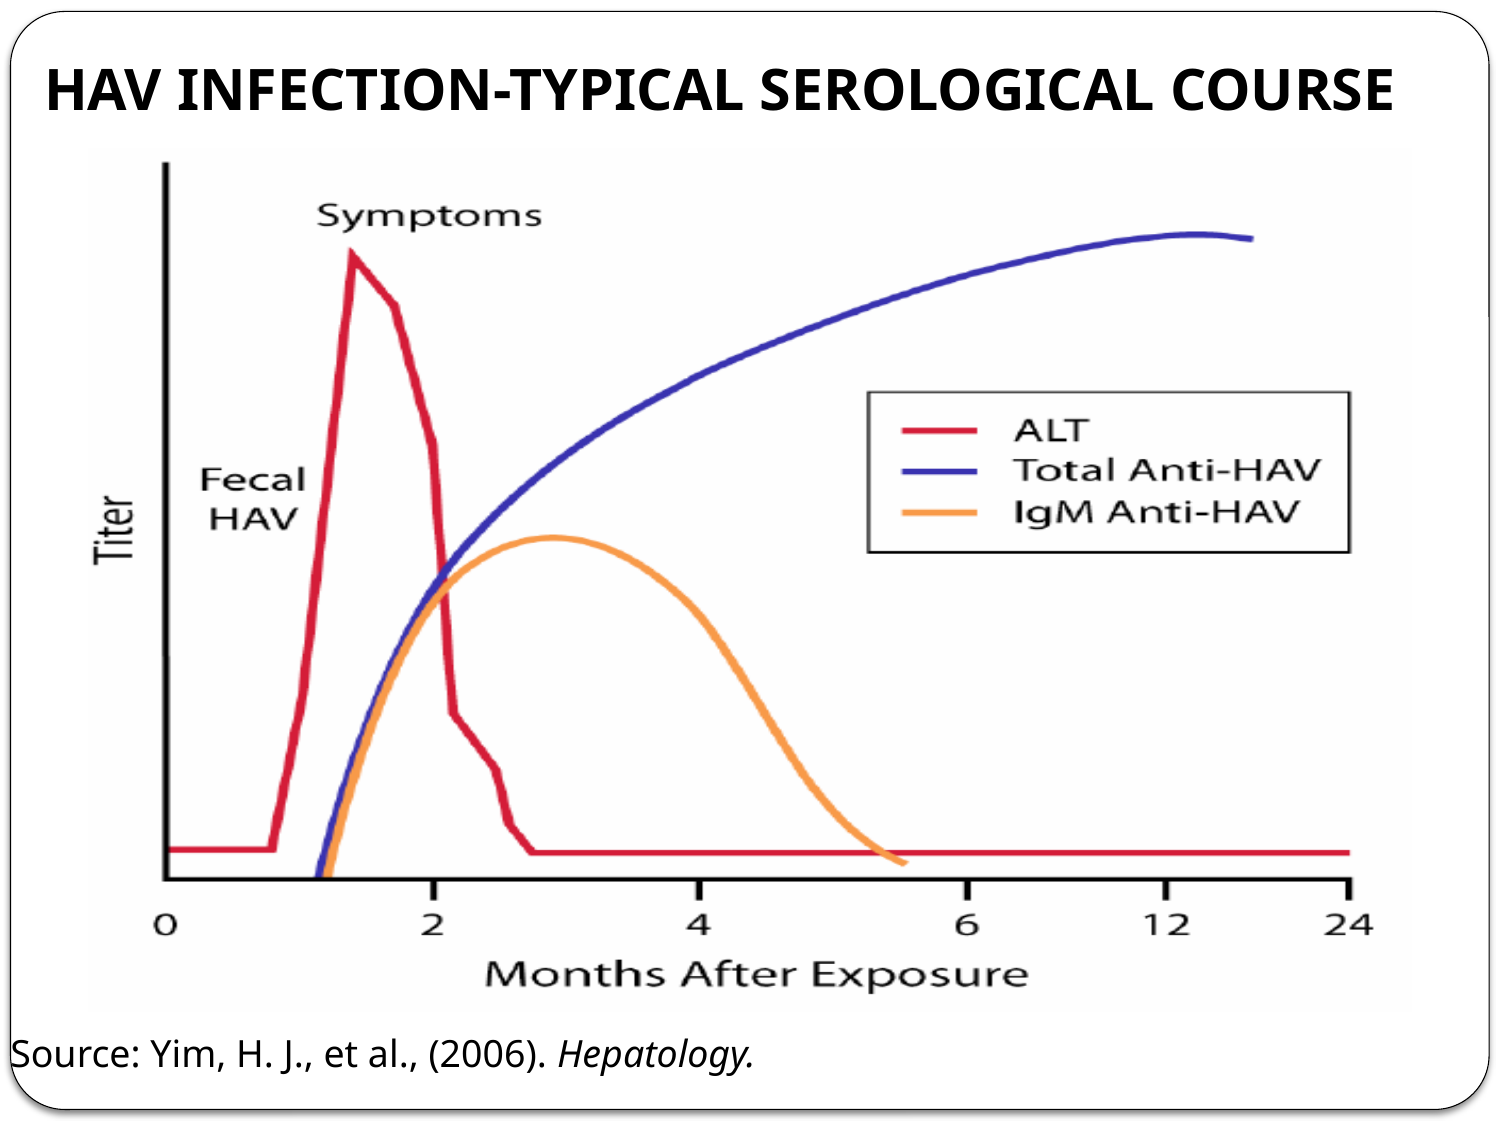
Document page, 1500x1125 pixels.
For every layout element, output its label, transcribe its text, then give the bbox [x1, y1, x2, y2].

title HAV INFECTION-TYPICAL SEROLOGICAL COURSE [29, 45, 1471, 138]
text_box Source: Yim, H. J., et al., (2006). Hepatology. [0, 1023, 771, 1083]
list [88, 148, 1412, 1012]
